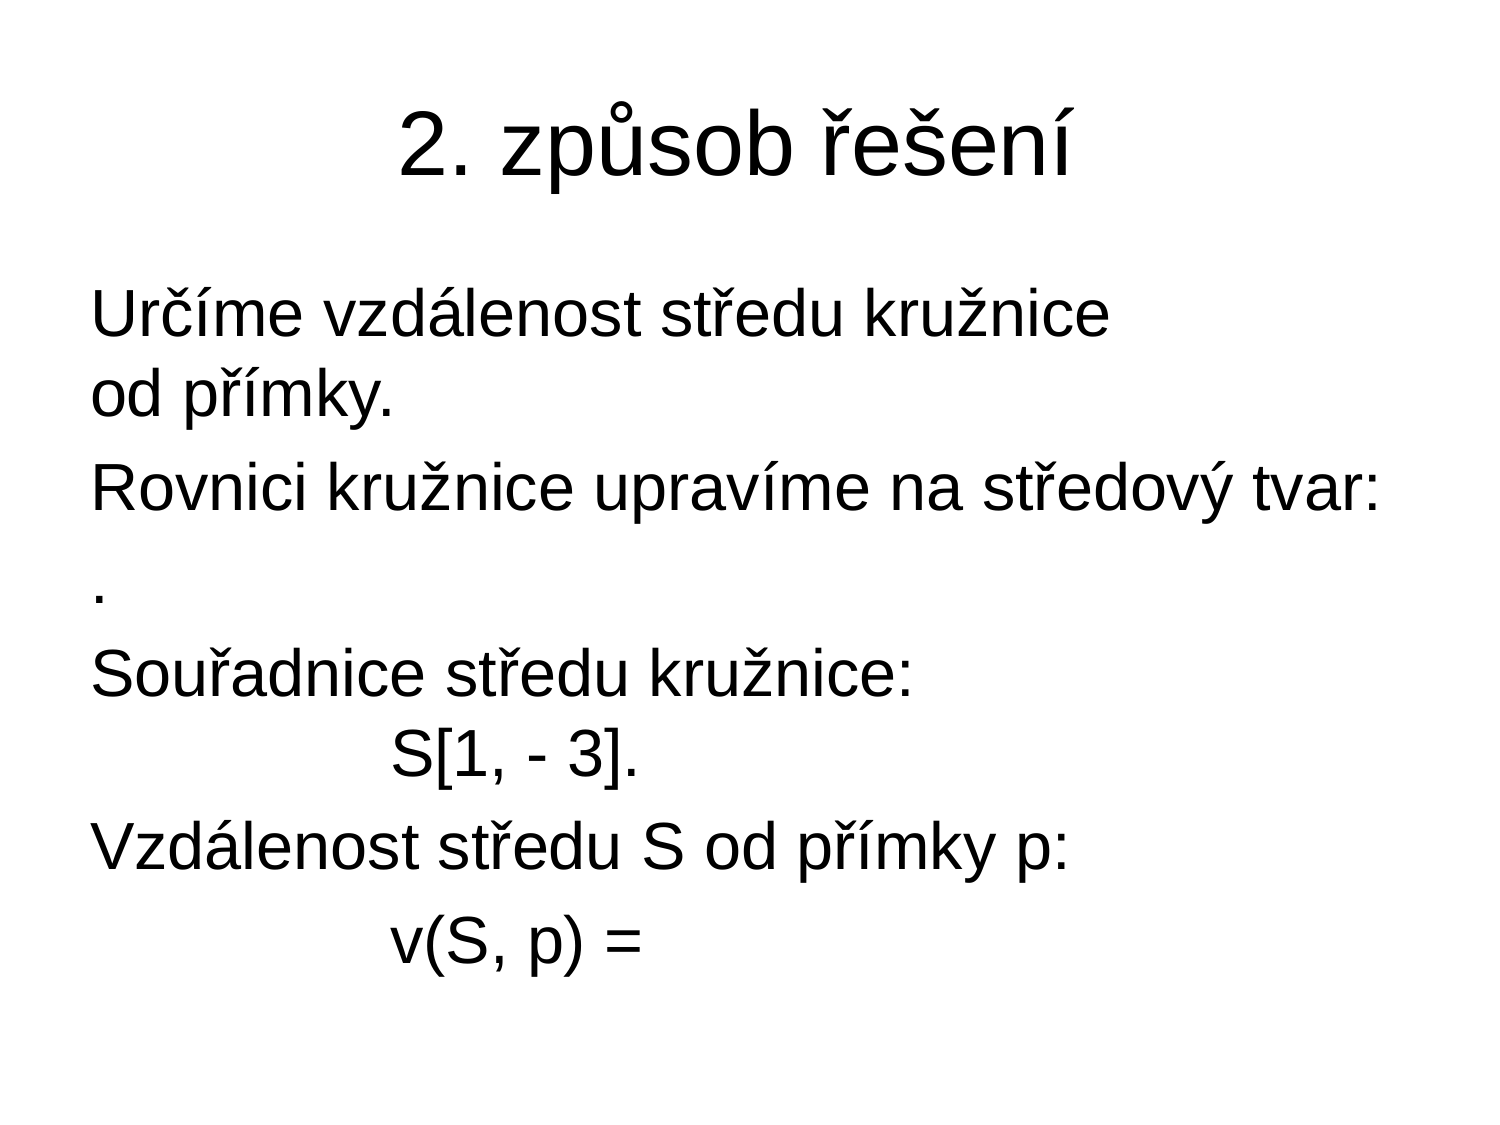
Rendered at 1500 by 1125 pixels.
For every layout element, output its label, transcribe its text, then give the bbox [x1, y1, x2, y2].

title 2. způsob řešení [75, 45, 1425, 233]
